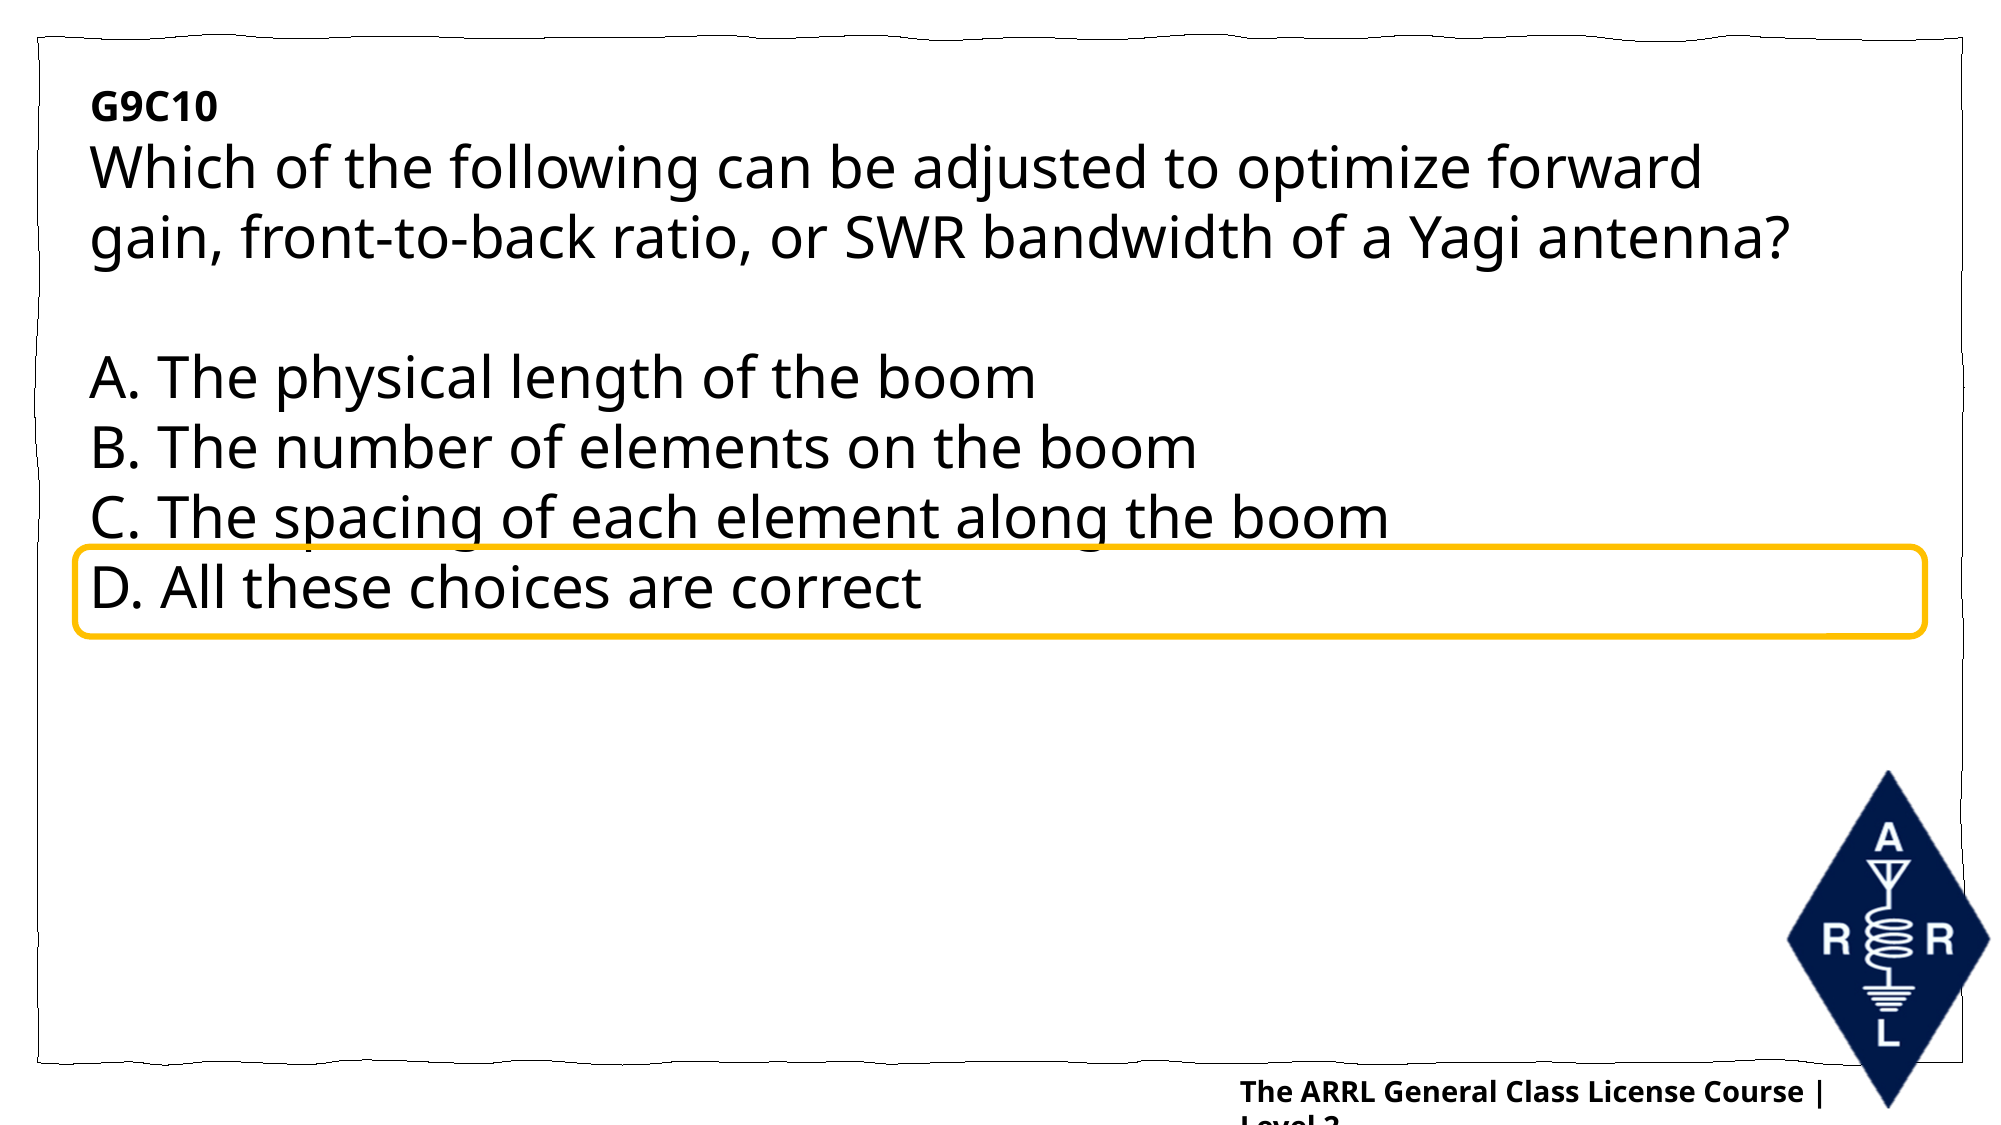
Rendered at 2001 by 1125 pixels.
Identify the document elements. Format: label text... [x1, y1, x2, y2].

picture [1773, 752, 1999, 1125]
text_box [73, 545, 1927, 638]
text_box G9C10 Which of the following can be adjusted to optimize forward gain, front-to-back ratio, or SWR bandwidth of a Yagi antenna? A. The physical length of the boom B. The number of elements on the boom C. The spacing of each element along the boom D. All these choices are correct [75, 72, 1850, 553]
